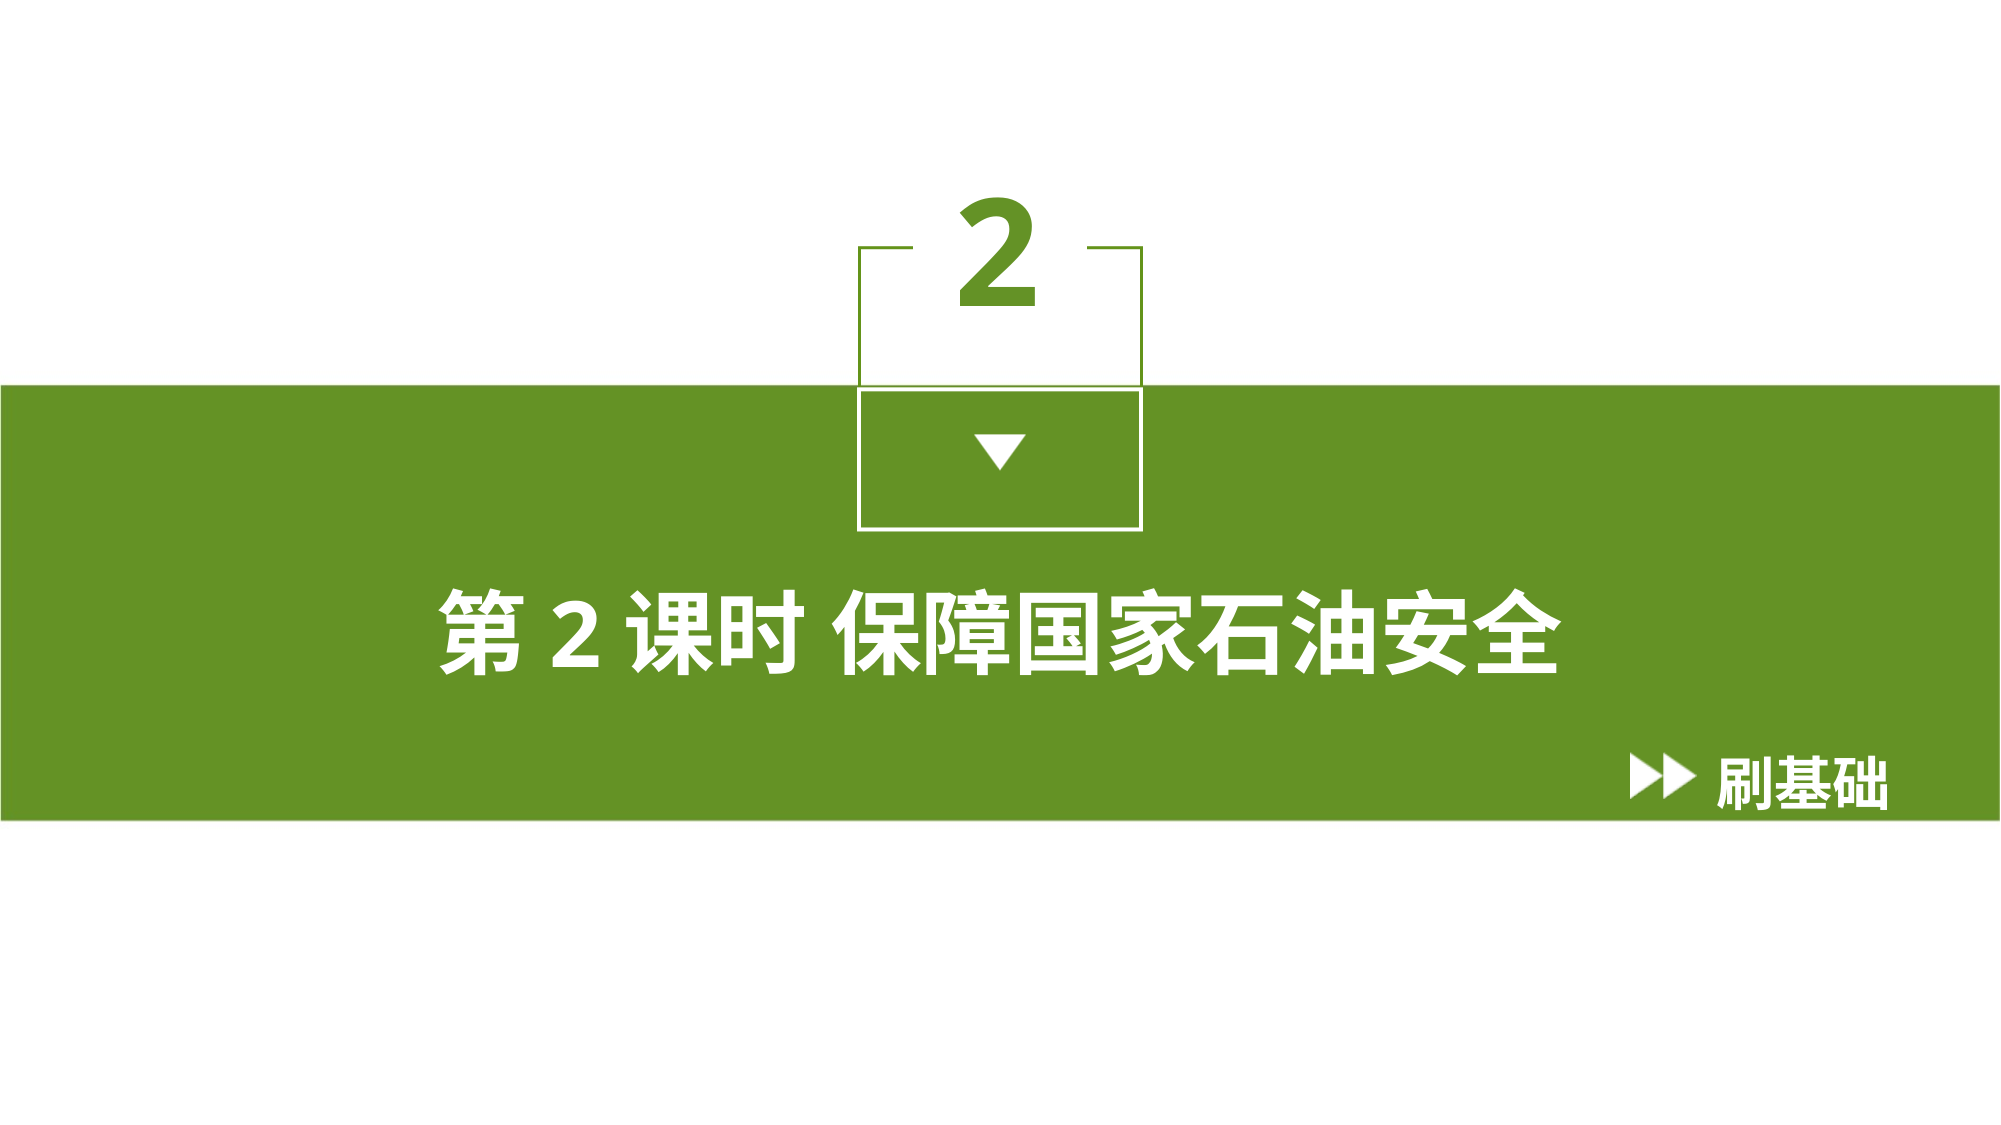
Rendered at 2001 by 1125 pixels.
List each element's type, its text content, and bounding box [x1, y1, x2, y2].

text_box 2 [865, 148, 1130, 345]
picture [0, 739, 2000, 1125]
text_box 刷基础 [1715, 718, 1997, 812]
text_box 第2课时 保障国家石油安全 [0, 572, 2000, 791]
picture [0, 0, 2000, 572]
